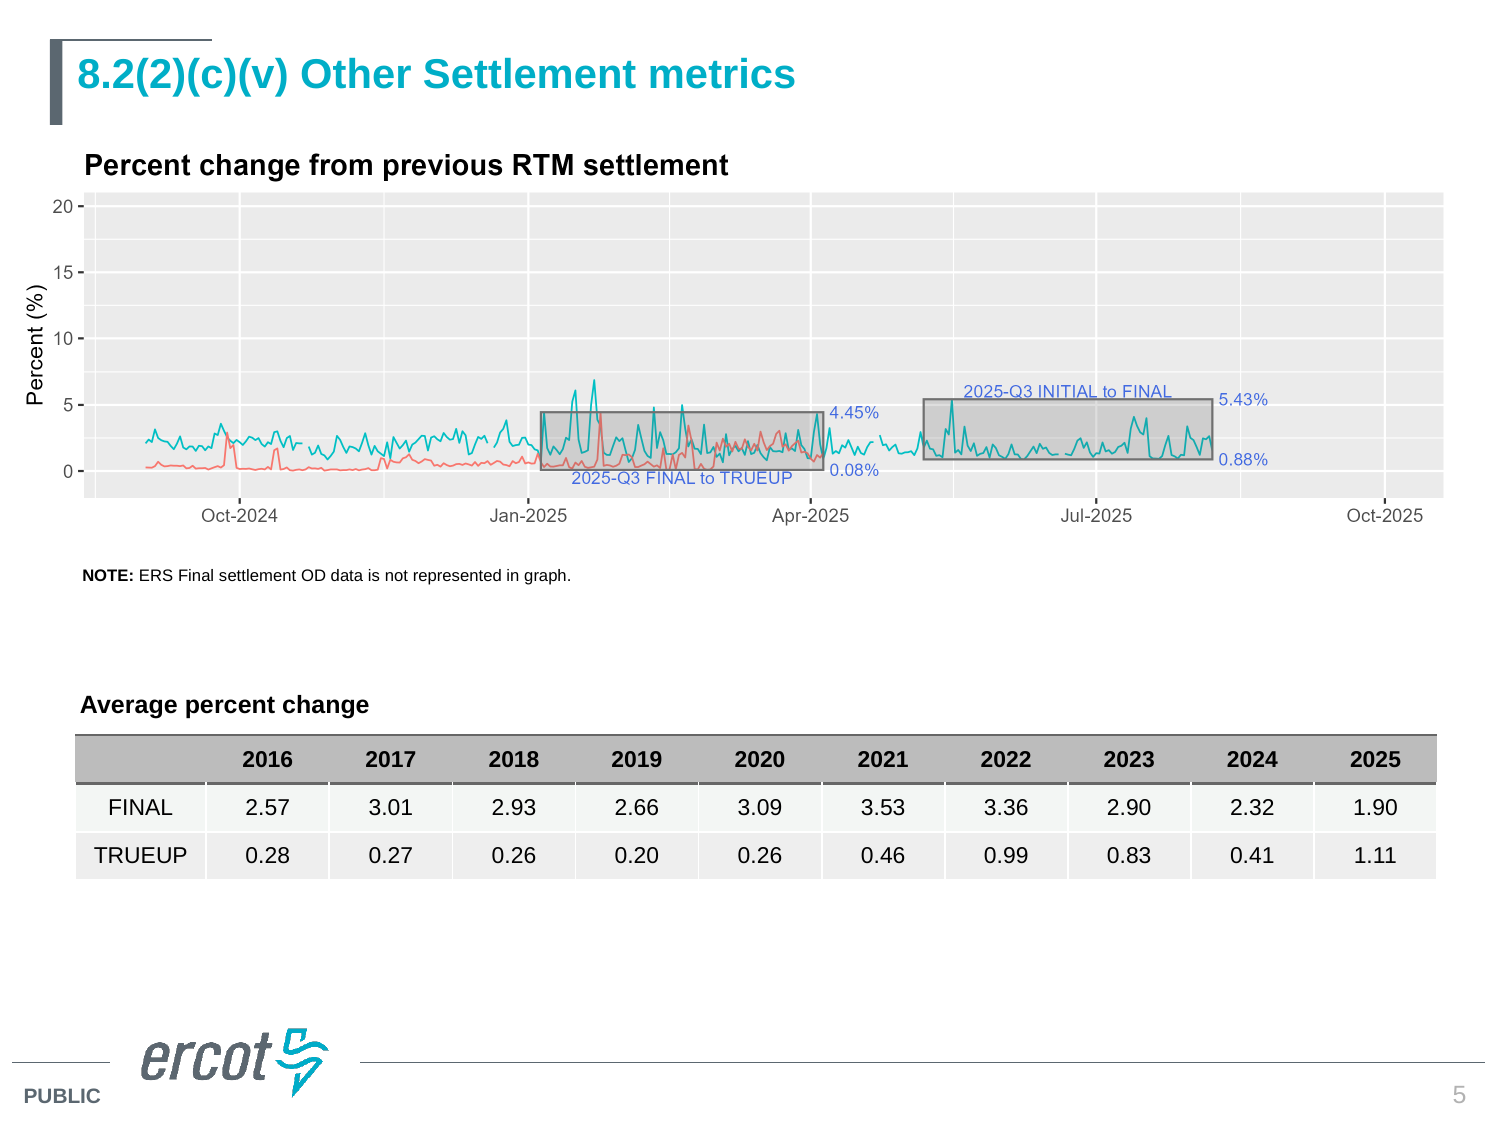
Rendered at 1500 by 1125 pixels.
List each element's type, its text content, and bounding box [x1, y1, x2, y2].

table_header 2024 [1191, 736, 1314, 782]
table_cell 3.01 [330, 785, 452, 831]
table_header 2016 [206, 736, 329, 782]
table_cell 0.26 [699, 833, 821, 879]
table_cell 0.83 [1069, 833, 1190, 879]
table_header 2021 [822, 736, 945, 782]
slide_number 5 [1437, 1076, 1475, 1112]
table_cell 3.36 [946, 785, 1067, 831]
picture [137, 1024, 332, 1100]
table_cell FINAL [76, 785, 205, 831]
table_header 2022 [945, 736, 1068, 782]
table_cell 0.20 [576, 833, 698, 879]
text_box Average percent change [37, 681, 413, 727]
table_cell 0.26 [453, 833, 575, 879]
table_cell 1.90 [1315, 785, 1436, 831]
table_cell 0.41 [1192, 833, 1313, 879]
table_cell 2.90 [1069, 785, 1190, 831]
table_cell 2.66 [576, 785, 698, 831]
table_header 2018 [452, 736, 575, 782]
table_header 2019 [575, 736, 699, 782]
picture [14, 142, 1456, 563]
table_cell 2.93 [453, 785, 575, 831]
title 8.2(2)(c)(v) Other Settlement metrics [62, 39, 1450, 140]
table_cell 2.32 [1192, 785, 1313, 831]
table_header 2025 [1314, 736, 1437, 782]
table_header 2017 [329, 736, 452, 782]
table_header 2023 [1068, 736, 1191, 782]
table_cell 0.27 [330, 833, 452, 879]
table_header [75, 736, 206, 782]
table_cell 0.99 [946, 833, 1067, 879]
table_cell 3.09 [699, 785, 821, 831]
table_cell TRUEUP [76, 833, 205, 879]
table_cell 2.57 [207, 785, 328, 831]
text_box NOTE: ERS Final settlement OD data is not represented in graph. [67, 571, 605, 593]
table_header 2020 [699, 736, 822, 782]
table_cell 0.28 [207, 833, 328, 879]
table_cell 0.46 [823, 833, 944, 879]
table_cell 3.53 [823, 785, 944, 831]
table_cell 1.11 [1315, 833, 1436, 879]
